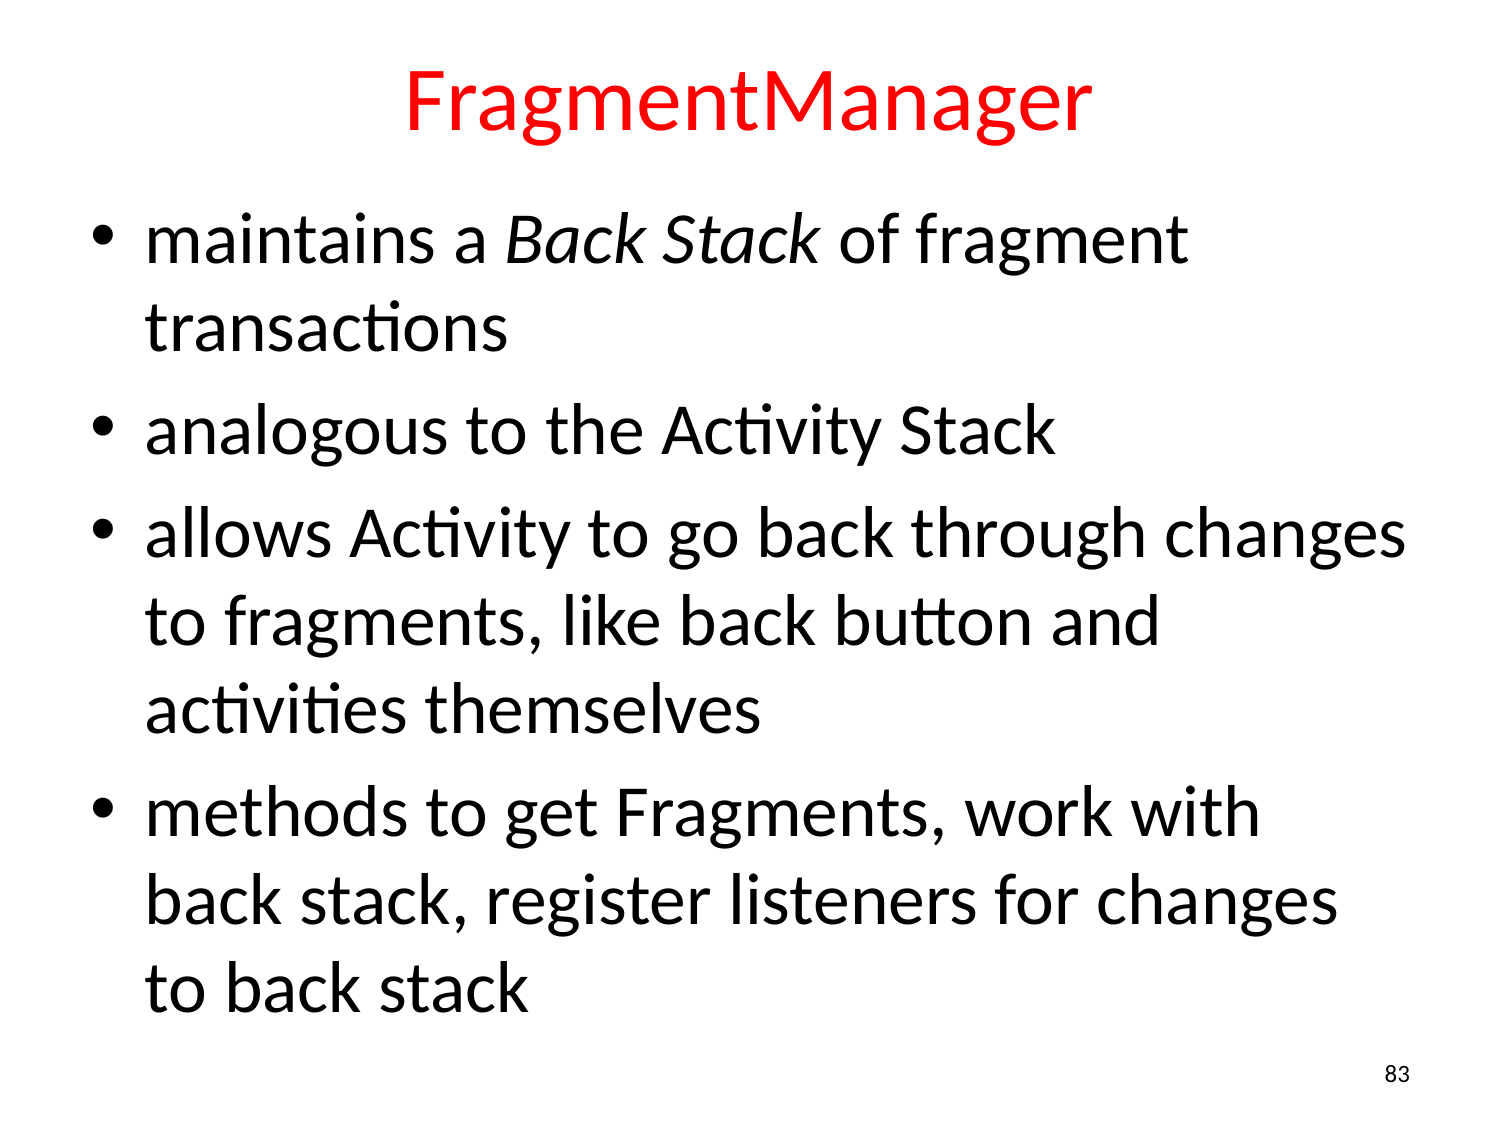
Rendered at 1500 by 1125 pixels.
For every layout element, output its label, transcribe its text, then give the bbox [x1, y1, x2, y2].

title FragmentManager [75, 0, 1425, 182]
slide_number 83 [1074, 1042, 1425, 1103]
list maintains a Back Stack of fragment transactions analogous to the Activity Stack allows Activity to go back through changes to fragments, like back button and activities themselves methods to get Fragments, work with back stack, register listeners for changes to back stack [75, 182, 1425, 1038]
